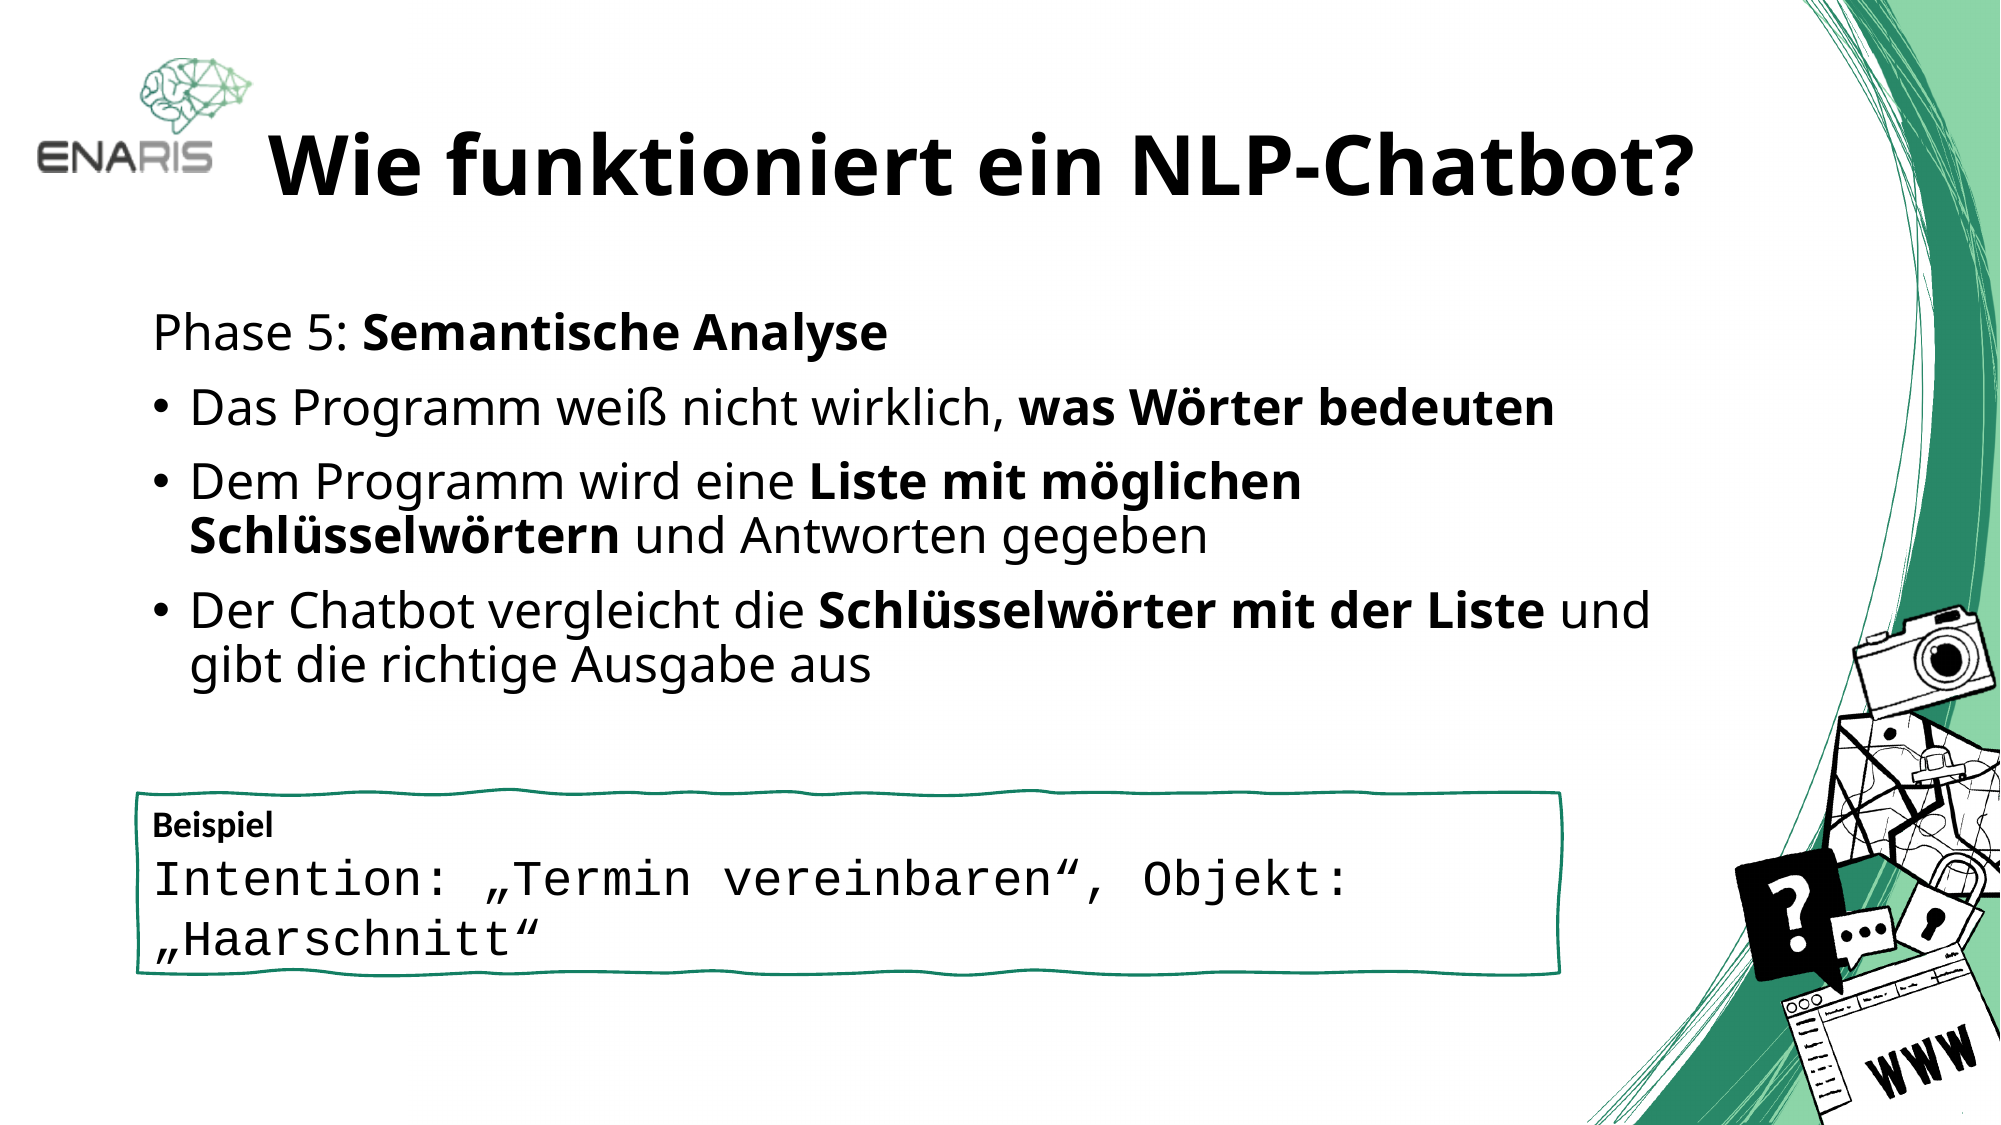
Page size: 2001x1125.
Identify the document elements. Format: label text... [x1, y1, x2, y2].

list Phase 5: Semantische Analyse Das Programm weiß nicht wirklich, was Wörter bedeuten Dem Programm wird eine Liste mit möglichen Schlüsselwörtern und Antworten gegeben Der Chatbot vergleicht die Schlüsselwörter mit der Liste und gibt die richtige Ausgabe aus [137, 299, 1728, 1014]
title Wie funktioniert ein NLP-Chatbot? [253, 59, 1863, 278]
picture [37, 58, 254, 173]
picture [408, 0, 2000, 1125]
text_box Beispiel Intention: „Termin vereinbaren“, Objekt: „Haarschnitt“ [136, 789, 1563, 976]
